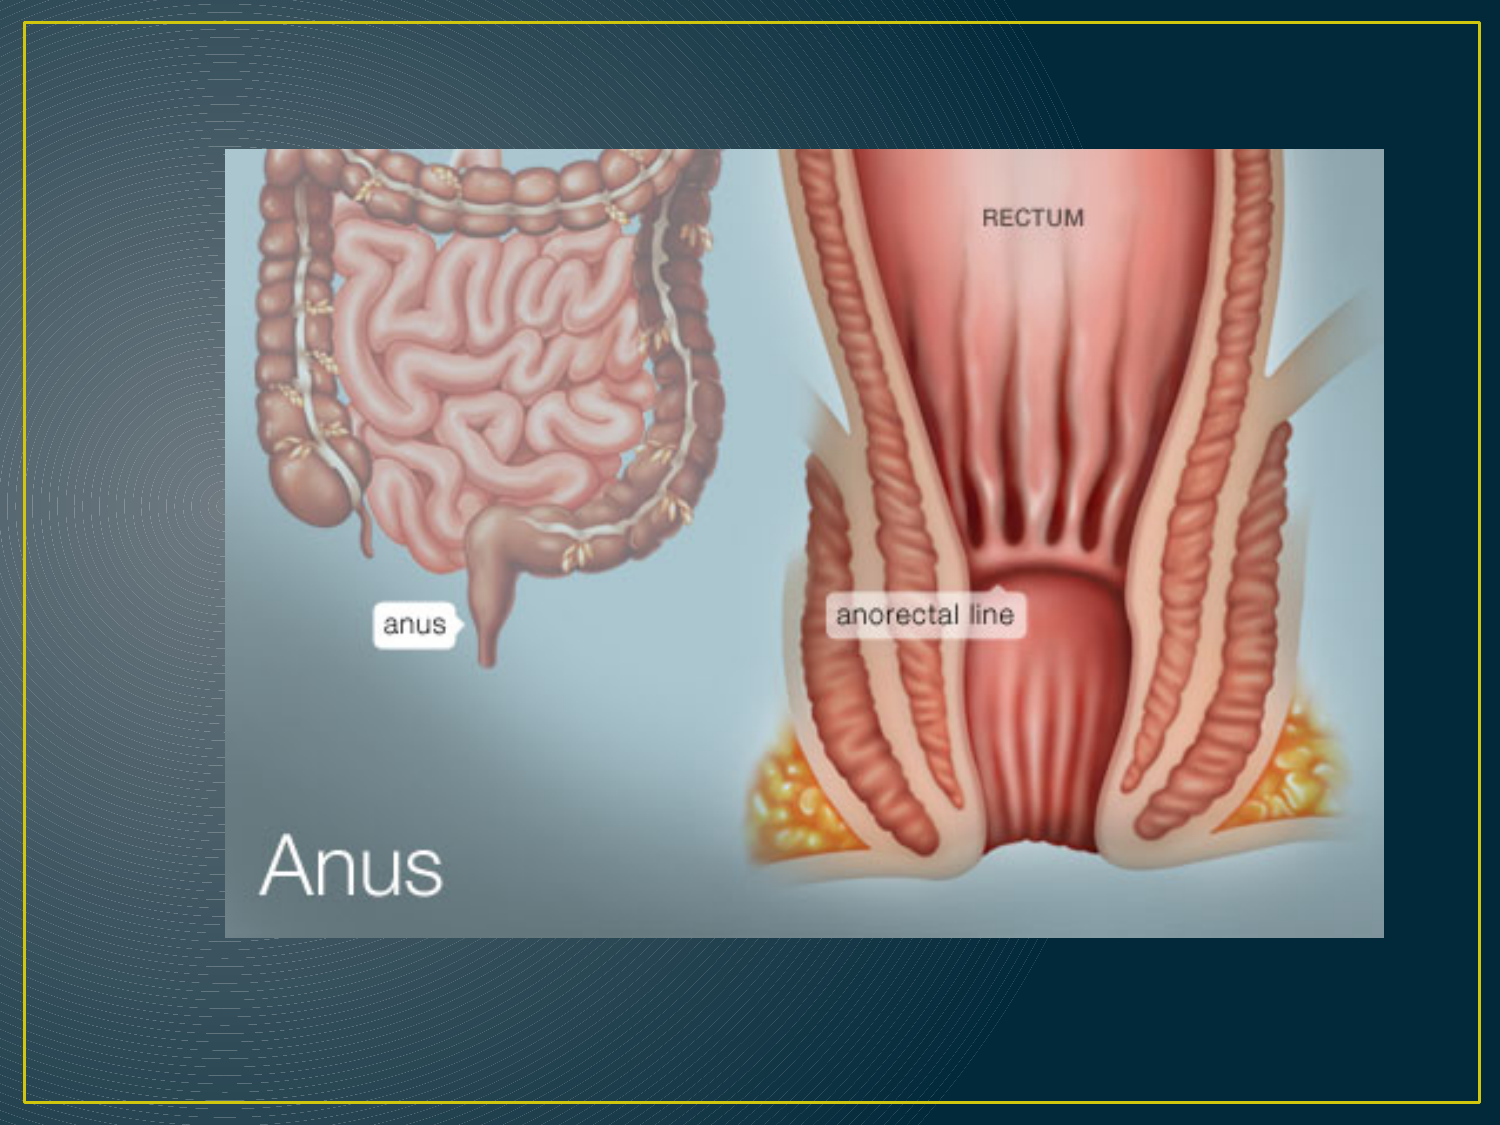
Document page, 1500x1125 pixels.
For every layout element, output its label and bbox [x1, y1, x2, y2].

picture [1003, 943, 1015, 951]
picture [224, 143, 1383, 938]
